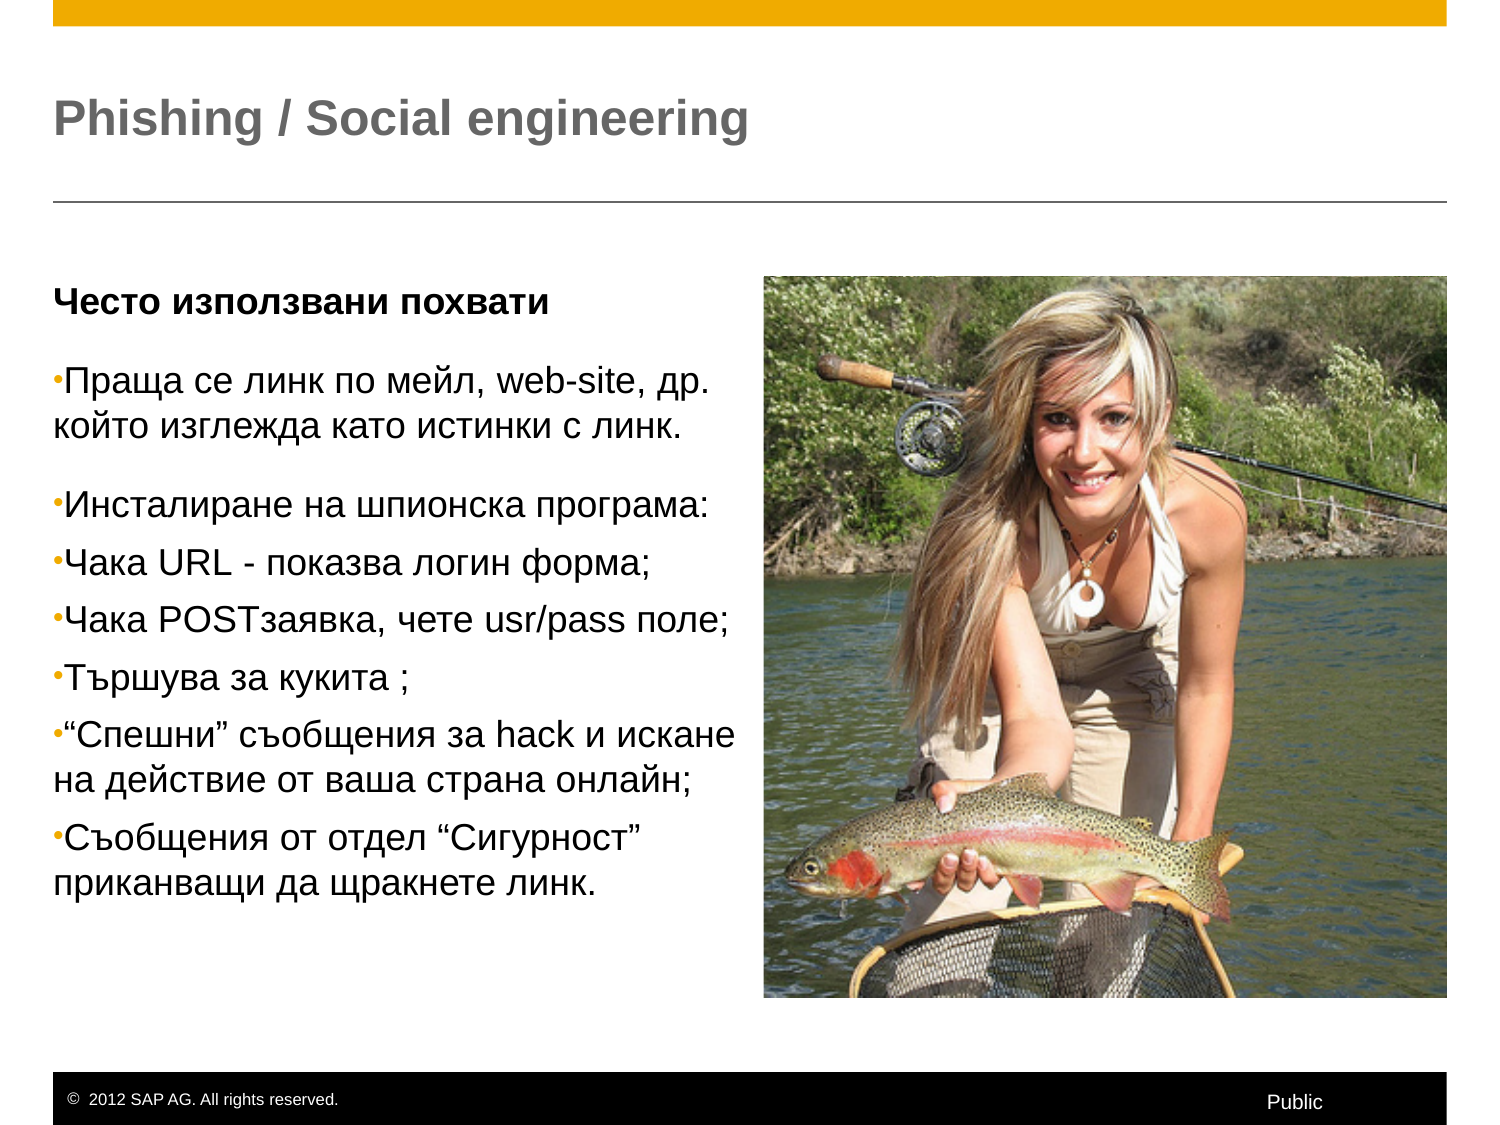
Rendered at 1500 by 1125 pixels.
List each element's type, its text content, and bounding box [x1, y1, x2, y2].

title Phishing / Social engineering [53, 53, 1447, 178]
list Често използвани похвати Праща се линк по мейл, web-site, др. който изглежда като истинки с линк. Инсталиране на шпионска програма: Чака URL - показва логин форма; Чака POSTзаявка, чете usr/pass поле; Тършува за кукита ; “Спешни” съобщения за hack и искане на действие от ваша страна онлайн; Съобщения от отдел “Сигурност” приканващи да щракнете линк. [53, 277, 737, 998]
picture [763, 276, 1448, 999]
